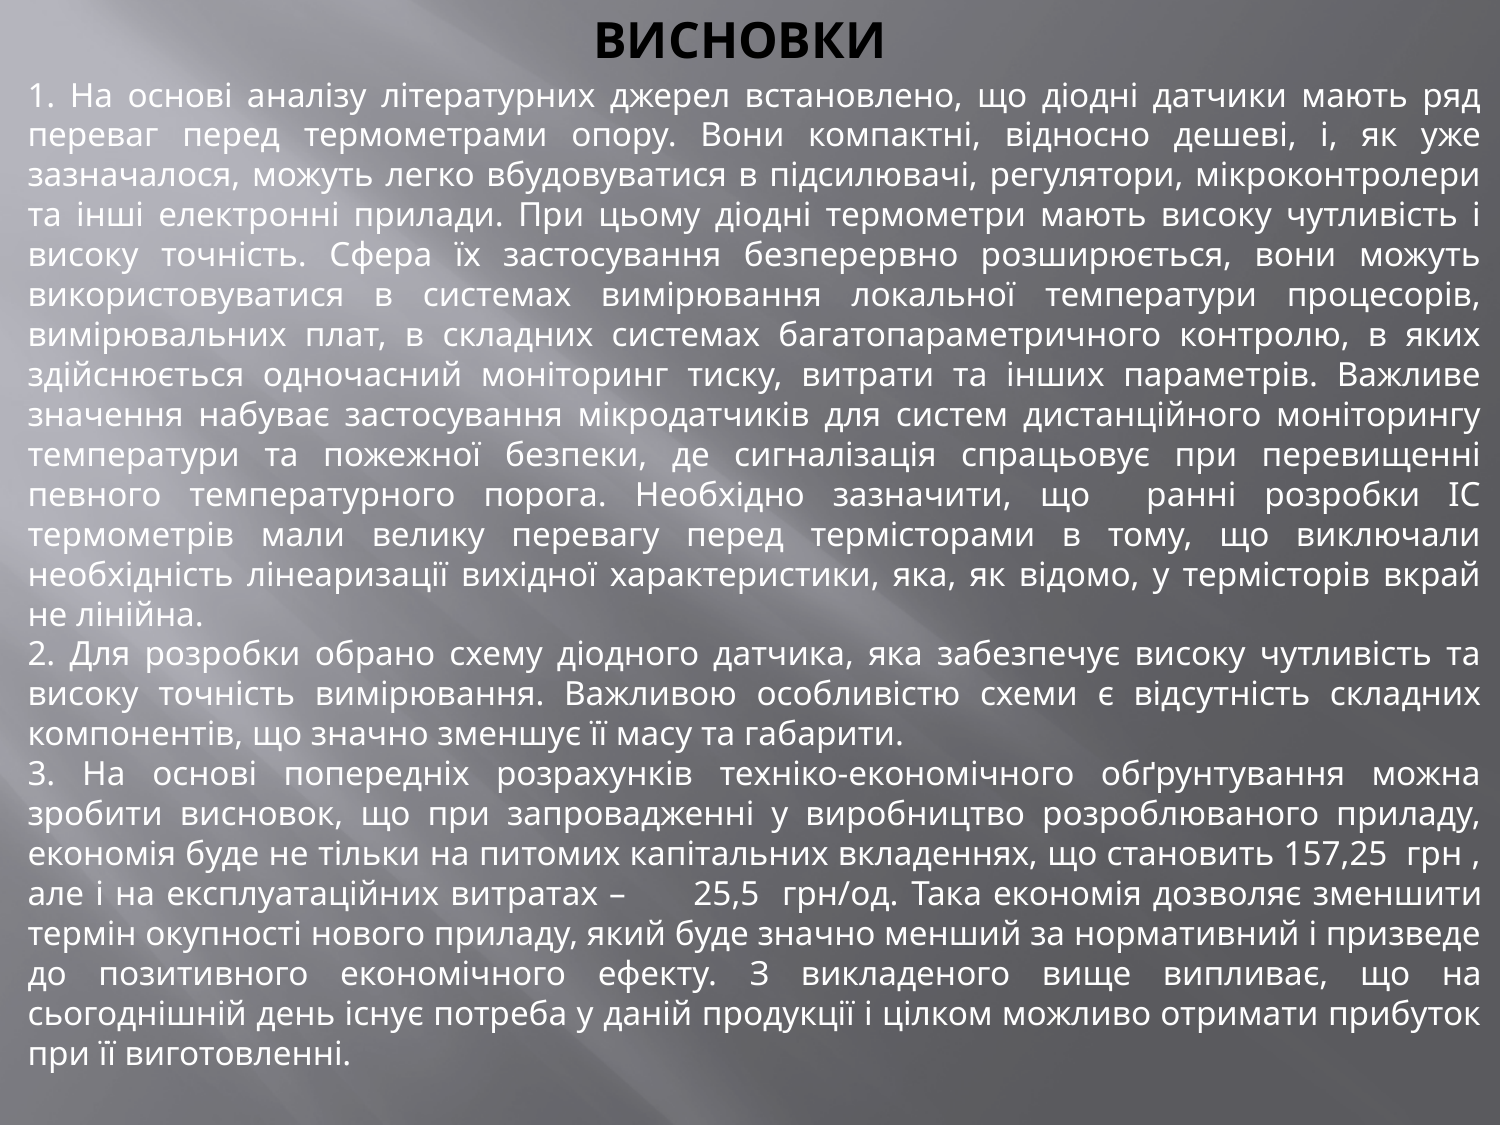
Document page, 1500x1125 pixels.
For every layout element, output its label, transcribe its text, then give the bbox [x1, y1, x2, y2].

text_box 1. На основі аналізу літературних джерел встановлено, що діодні датчики мають ряд переваг перед термометрами опору. Вони компактні, відносно дешеві, і, як уже зазначалося, можуть легко вбудовуватися в підсилювачі, регулятори, мікроконтролери та інші електронні прилади. При цьому діодні термометри мають високу чутливість і високу точність. Сфера їх застосування безперервно розширюється, вони можуть використовуватися в системах вимірювання локальної температури процесорів, вимірювальних плат, в складних системах багатопараметричного контролю, в яких здійснюється одночасний моніторинг тиску, витрати та інших параметрів. Важливе значення набуває застосування мікродатчиків для систем дистанційного моніторингу температури та пожежної безпеки, де сигналізація спрацьовує при перевищенні певного температурного порога. Необхідно зазначити, що ранні розробки IC термометрів мали велику перевагу перед термісторами в тому, що виключали необхідність лінеаризації вихідної характеристики, яка, як відомо, у термісторів вкрай не лінійна. 2. Для розробки обрано схему діодного датчика, яка забезпечує високу чутливість та високу точність вимірювання. Важливою особливістю схеми є відсутність складних компонентів, що значно зменшує її масу та габарити. 3. На основі попередніх розрахунків техніко-економічного обґрунтування можна зробити висновок, що при запровадженні у виробництво розроблюваного приладу, економія буде не тільки на питомих капітальних вкладеннях, що становить 157,25 грн , але і на експлуатаційних витратах – 25,5 грн/од. Така економія дозволяє зменшити термін окупності нового приладу, який буде значно менший за нормативний і призведе до позитивного економічного ефекту. З викладеного вище випливає, що на сьогоднішній день існує потреба у даній продукції і цілком можливо отримати прибуток при її виготовленні. [12, 66, 1498, 1125]
title ВИСНОВКИ [64, 0, 1415, 66]
